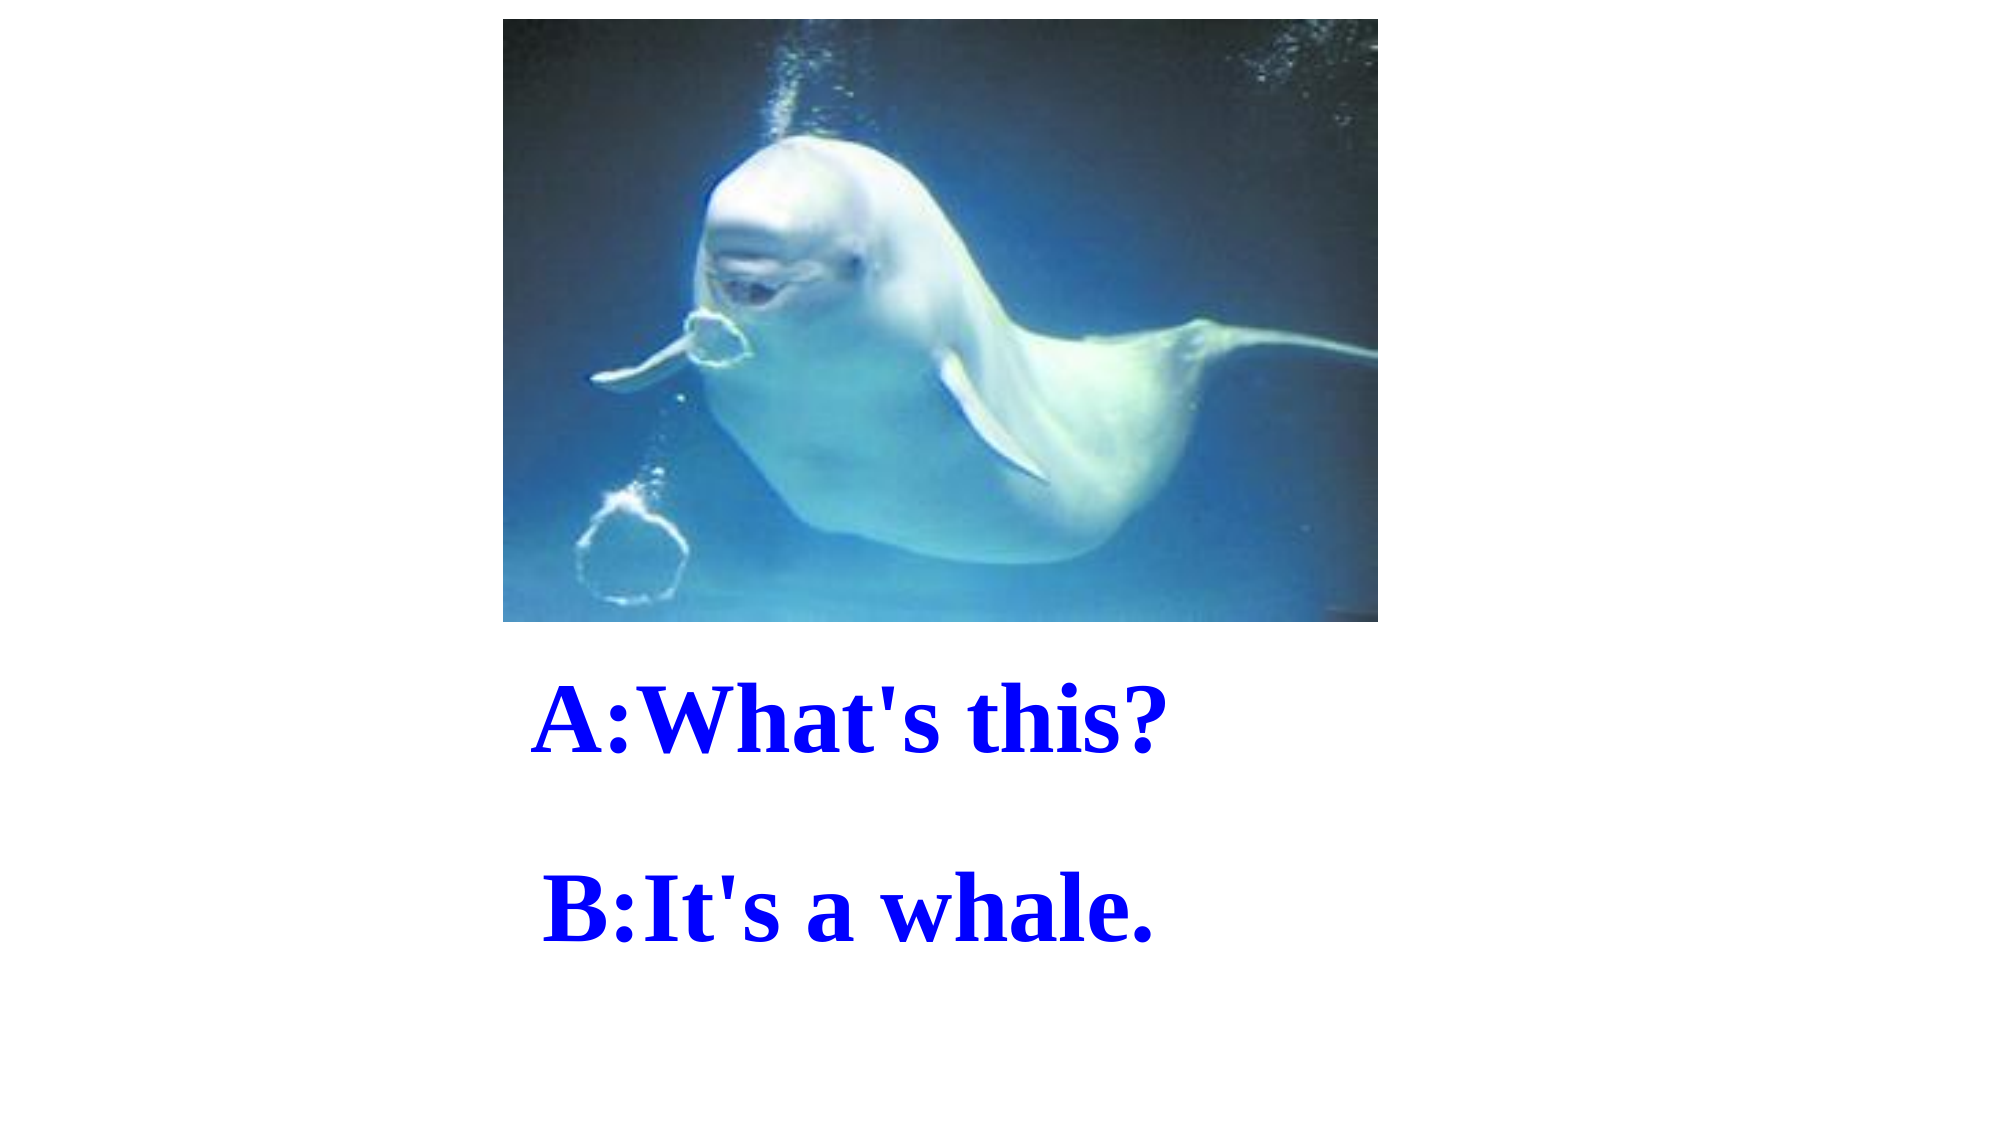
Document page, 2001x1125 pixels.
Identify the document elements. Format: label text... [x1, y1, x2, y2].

text_box B:It's a whale. [527, 834, 1449, 970]
picture [503, 19, 1378, 622]
text_box A:What's this? [515, 645, 1438, 780]
